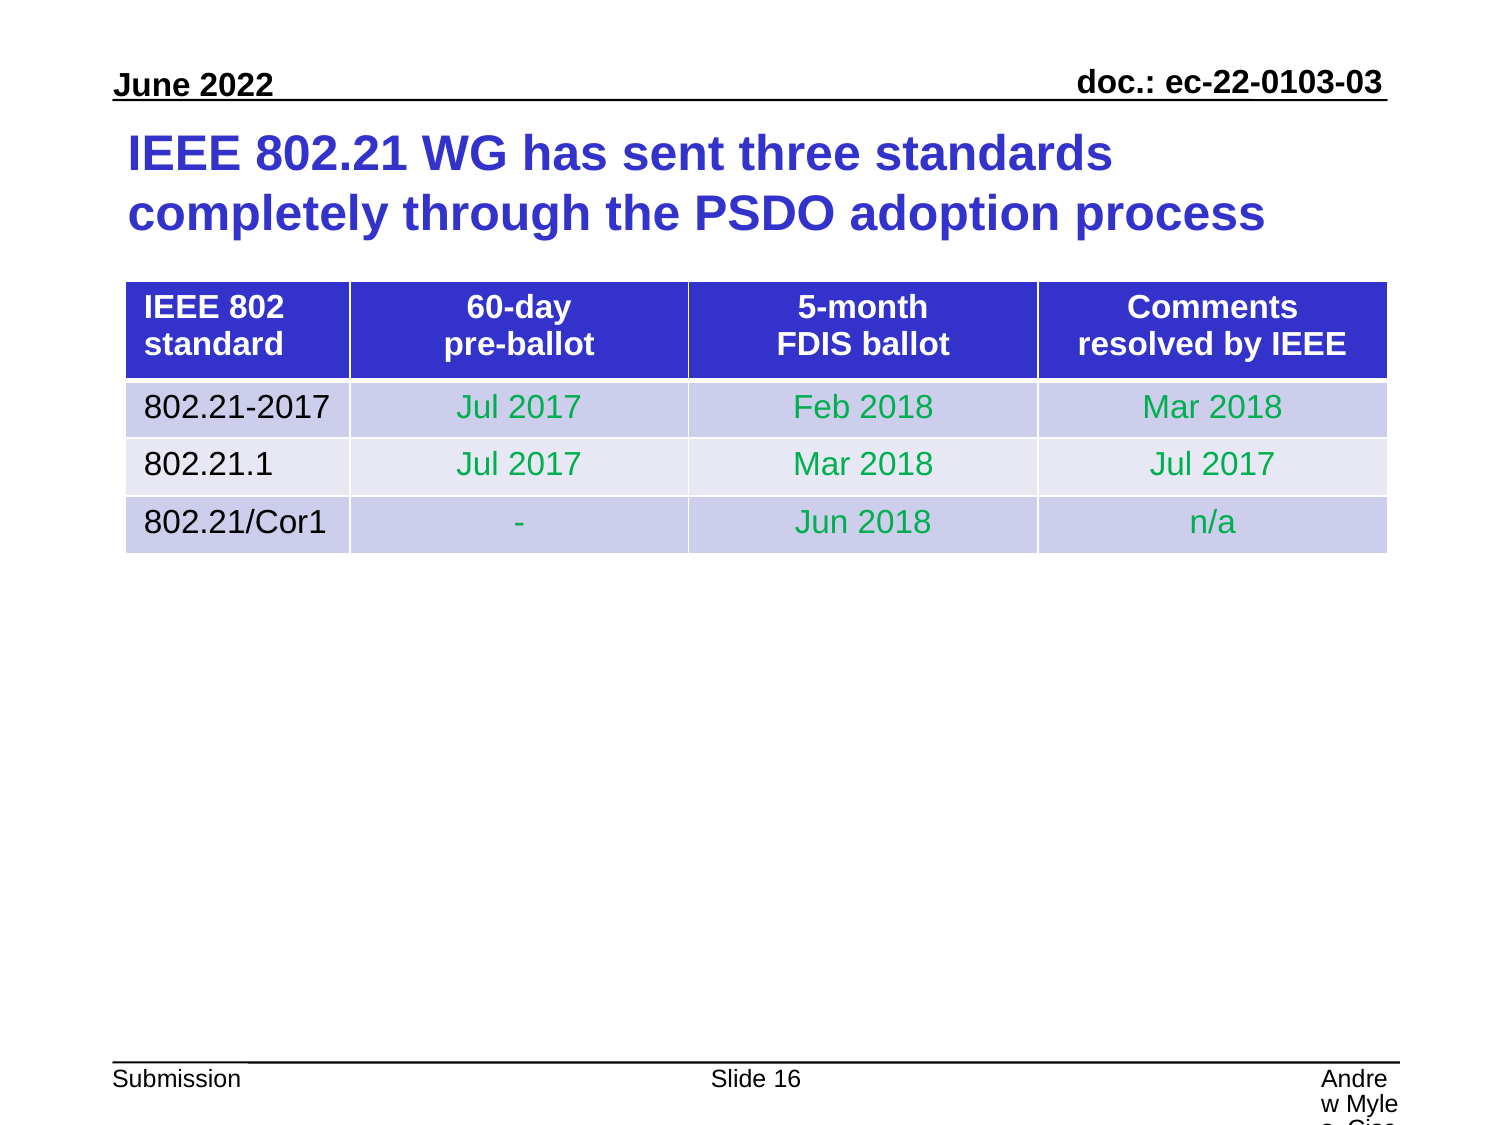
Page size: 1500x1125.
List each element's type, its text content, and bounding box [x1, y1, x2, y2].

table_cell n/a [1039, 497, 1387, 553]
table_cell 802.21/Cor1 [126, 497, 349, 553]
table_header 60-day pre-ballot [351, 282, 688, 378]
table_cell - [351, 497, 688, 553]
table_cell Mar 2018 [689, 439, 1037, 495]
table_cell Mar 2018 [1039, 383, 1387, 437]
table_header Comments resolved by IEEE [1039, 282, 1387, 378]
table_cell 802.21-2017 [126, 383, 349, 437]
table_cell Jul 2017 [1039, 439, 1387, 495]
table_cell Jul 2017 [351, 439, 688, 495]
table_cell 802.21.1 [126, 439, 349, 495]
footer Andrew Myles, Cisco [1320, 1061, 1402, 1093]
table_header 5-month FDIS ballot [689, 282, 1037, 378]
slide_number Slide 16 [709, 1061, 803, 1093]
table_cell Jul 2017 [351, 383, 688, 437]
table_header IEEE 802 standard [126, 282, 349, 378]
table_cell Jun 2018 [689, 497, 1037, 553]
table_cell Feb 2018 [689, 383, 1037, 437]
title IEEE 802.21 WG has sent three standards completely through the PSDO adoption process [112, 112, 1388, 288]
